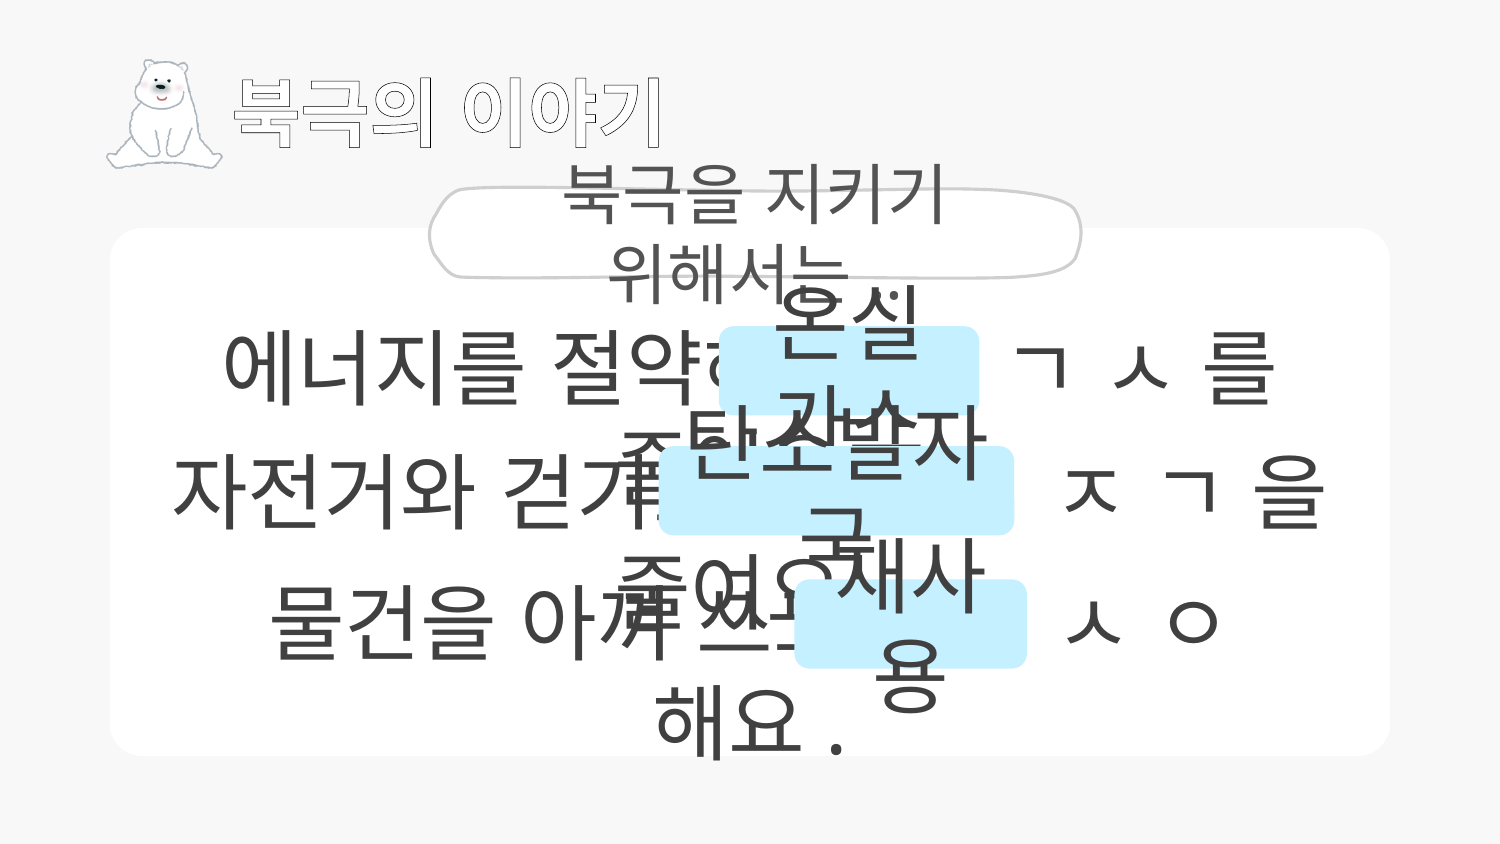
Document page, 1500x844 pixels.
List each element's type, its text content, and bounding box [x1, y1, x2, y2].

text_box 탄소발자국 [657, 445, 1016, 537]
text_box 물건을 아껴 쓰고, ㅈ ㅅ ㅇ 해요. [182, 564, 1318, 779]
text_box 온실가스 [717, 325, 981, 417]
text_box [108, 226, 1392, 758]
text_box 자전거와 걷기로 ㅌ ㅅ ㅂ ㅈ ㄱ 을 줄여요. [142, 432, 1358, 648]
text_box 북극의 이야기 [227, 82, 1059, 140]
text_box 북극을 지키기 위해서는.. [428, 186, 1083, 280]
picture [101, 51, 227, 177]
text_box 재사용 [793, 578, 1029, 670]
text_box 에너지를 절약해 ㅇ ㅅ ㄱ ㅅ 를 줄여요. [157, 308, 1343, 432]
